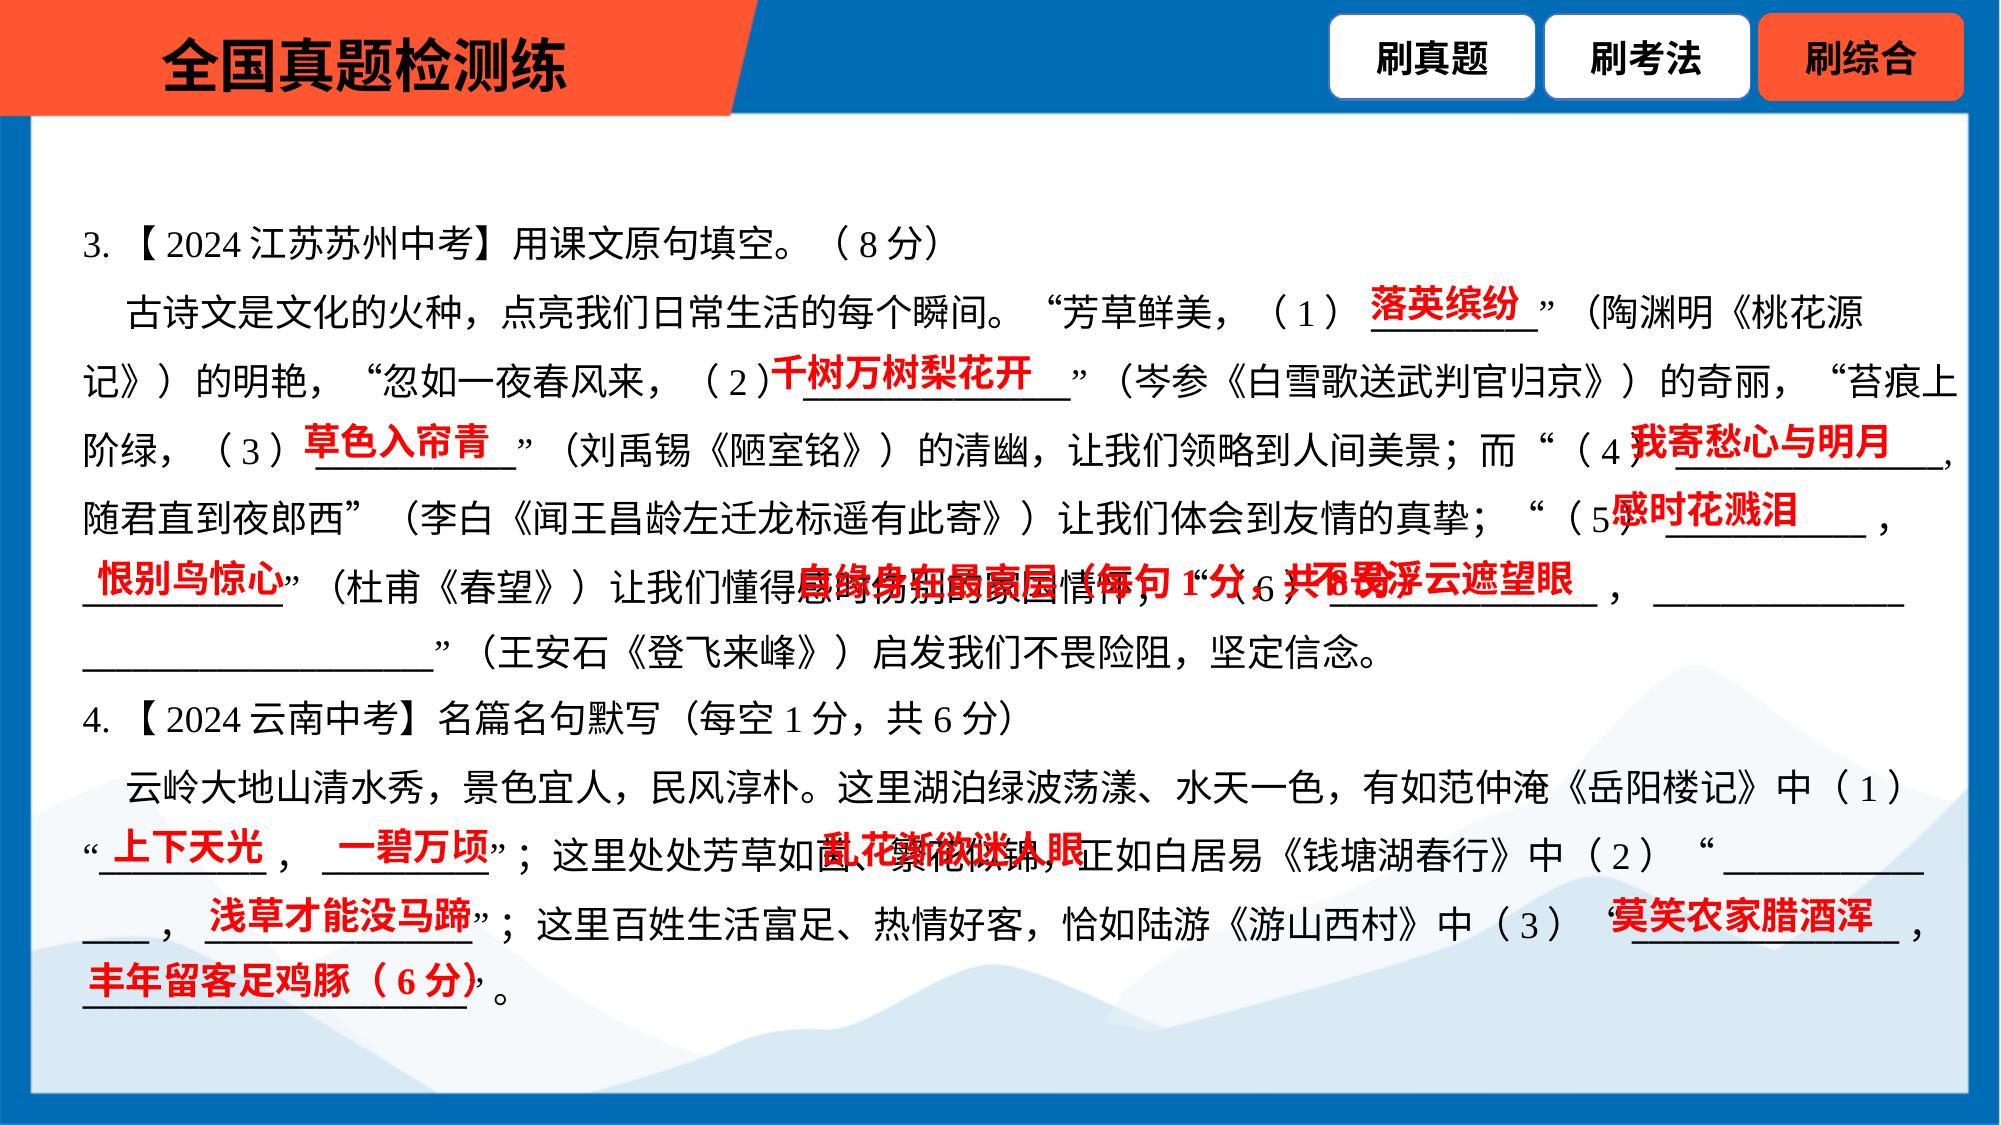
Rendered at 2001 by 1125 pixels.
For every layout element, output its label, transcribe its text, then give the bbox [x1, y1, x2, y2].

text_box 4.【2024云南中考】名篇名句默写（每空1分，共6分） 云岭大地山清水秀，景色宜人，民风淳朴。这里湖泊绿波荡漾、水天一色，有如范仲淹《岳阳楼记》中（1） “__________，__________”；这里处处芳草如茵、繁花似锦，正如白居易《钱塘湖春行》中（2）“____________ ____，________________”；这里百姓生活富足、热情好客，恰如陆游《游山西村》中（3）“________________， _______________________”。 [82, 932, 1917, 1004]
text_box 浅草才能没马蹄 [195, 872, 486, 931]
text_box 感时花溅泪 [1597, 466, 1813, 525]
text_box 草色入帘青 [289, 397, 505, 457]
text_box 乱花渐欲迷人眼 [82, 803, 1917, 932]
text_box 自缘身在最高层（每句1分，共8分） [82, 535, 1917, 664]
text_box 丰年留客足鸡豚（6分） [83, 937, 505, 996]
text_box 我寄愁心与明月 [1616, 397, 1907, 457]
text_box 3.【2024江苏苏州中考】用课文原句填空。（8分） 古诗文是文化的火种，点亮我们日常生活的每个瞬间。“芳草鲜美，（1）__________”（陶渊明《桃花源 记》）的明艳，“忽如一夜春风来，（2）________________”（岑参《白雪歌送武判官归京》）的奇丽，“苔痕上 阶绿，（3）____________”（刘禹锡《陋室铭》）的清幽，让我们领略到人间美景；而“（4）________________, 随君直到夜郎西”（李白《闻王昌龄左迁龙标遥有此寄》）让我们体会到友情的真挚；“（5）____________， ____________”（杜甫《春望》）让我们懂得感时伤别的家国情怀；“（6）________________，_______________ _____________________”（王安石《登飞来峰》）启发我们不畏险阻，坚定信念。 [82, 196, 1917, 535]
text_box 落英缤纷 [1356, 260, 1534, 319]
text_box 千树万树梨花开 [756, 329, 1047, 388]
text_box 莫笑农家腊酒浑 [1597, 872, 1888, 931]
text_box 4.【2024云南中考】名篇名句默写（每空1分，共6分） 云岭大地山清水秀，景色宜人，民风淳朴。这里湖泊绿波荡漾、水天一色，有如范仲淹《岳阳楼记》中（1） “__________，__________”；这里处处芳草如茵、繁花似锦，正如白居易《钱塘湖春行》中（2）“____________ ____，________________”；这里百姓生活富足、热情好客，恰如陆游《游山西村》中（3）“________________， _______________________”。 [82, 670, 1917, 803]
picture [0, 0, 2000, 1125]
